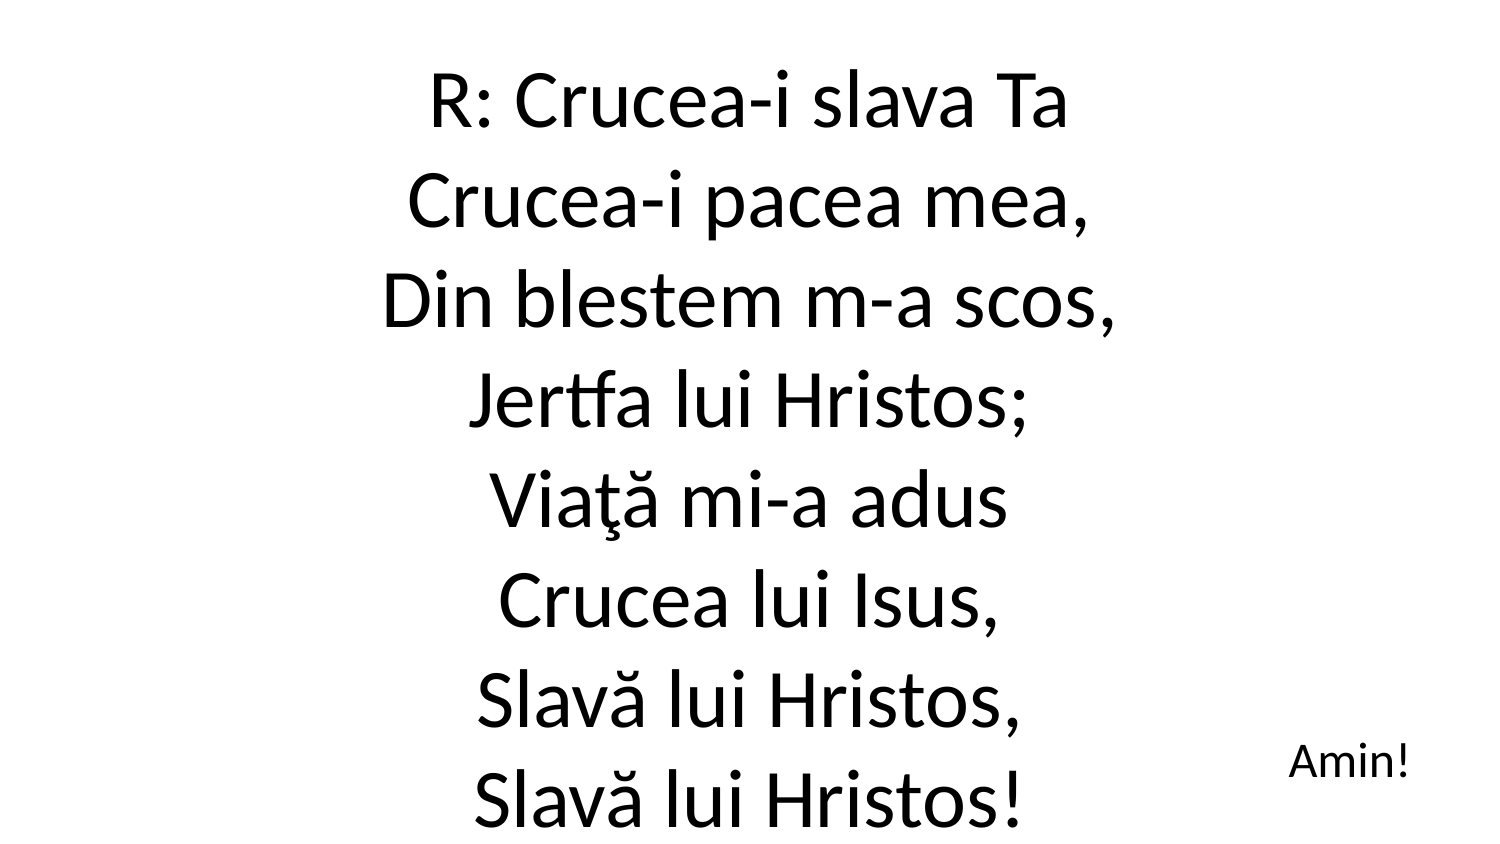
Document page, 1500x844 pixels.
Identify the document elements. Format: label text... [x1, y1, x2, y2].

text_box Amin! [1273, 674, 1427, 795]
text_box R: Crucea-i slava Ta Crucea-i pacea mea, Din blestem m-a scos, Jertfa lui Hristos; Viaţă mi-a adus Crucea lui Isus, Slavă lui Hristos, Slavă lui Hristos! [366, 0, 1134, 844]
